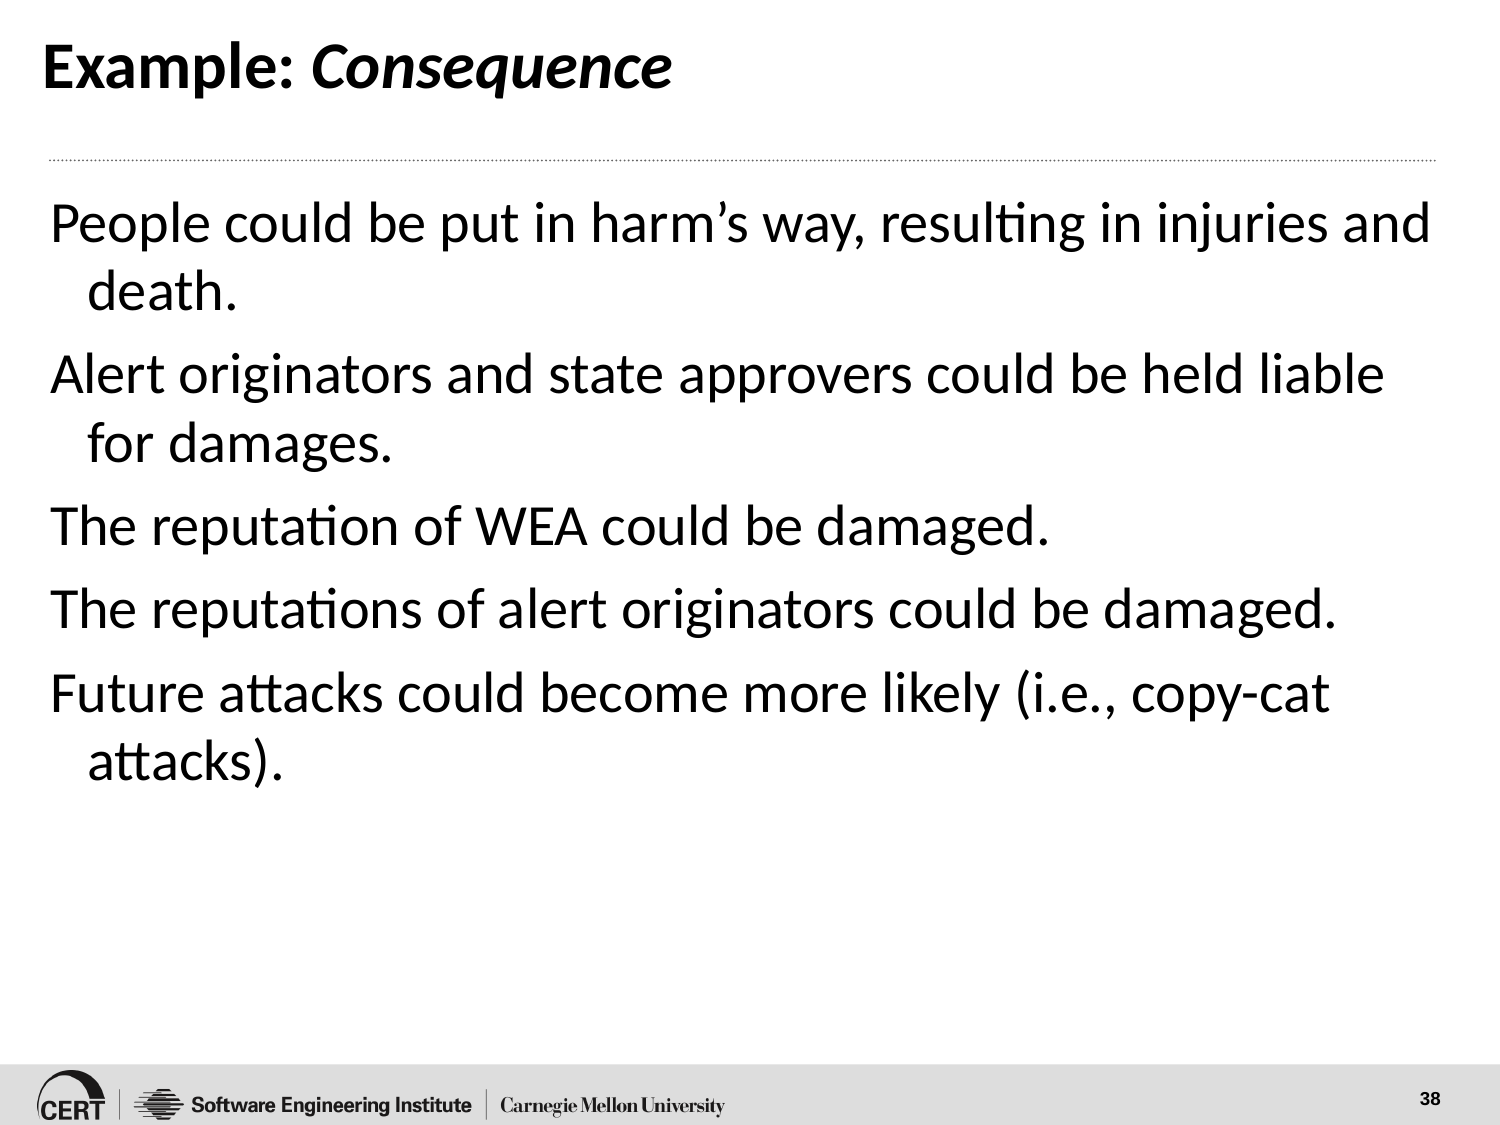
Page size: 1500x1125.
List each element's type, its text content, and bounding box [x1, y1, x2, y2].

title Example: Consequence [42, 37, 1434, 155]
picture [37, 1069, 725, 1122]
list People could be put in harm’s way, resulting in injuries and death. Alert originators and state approvers could be held liable for damages. The reputation of WEA could be damaged. The reputations of alert originators could be damaged. Future attacks could become more likely (i.e., copy-cat attacks). [49, 187, 1438, 1001]
